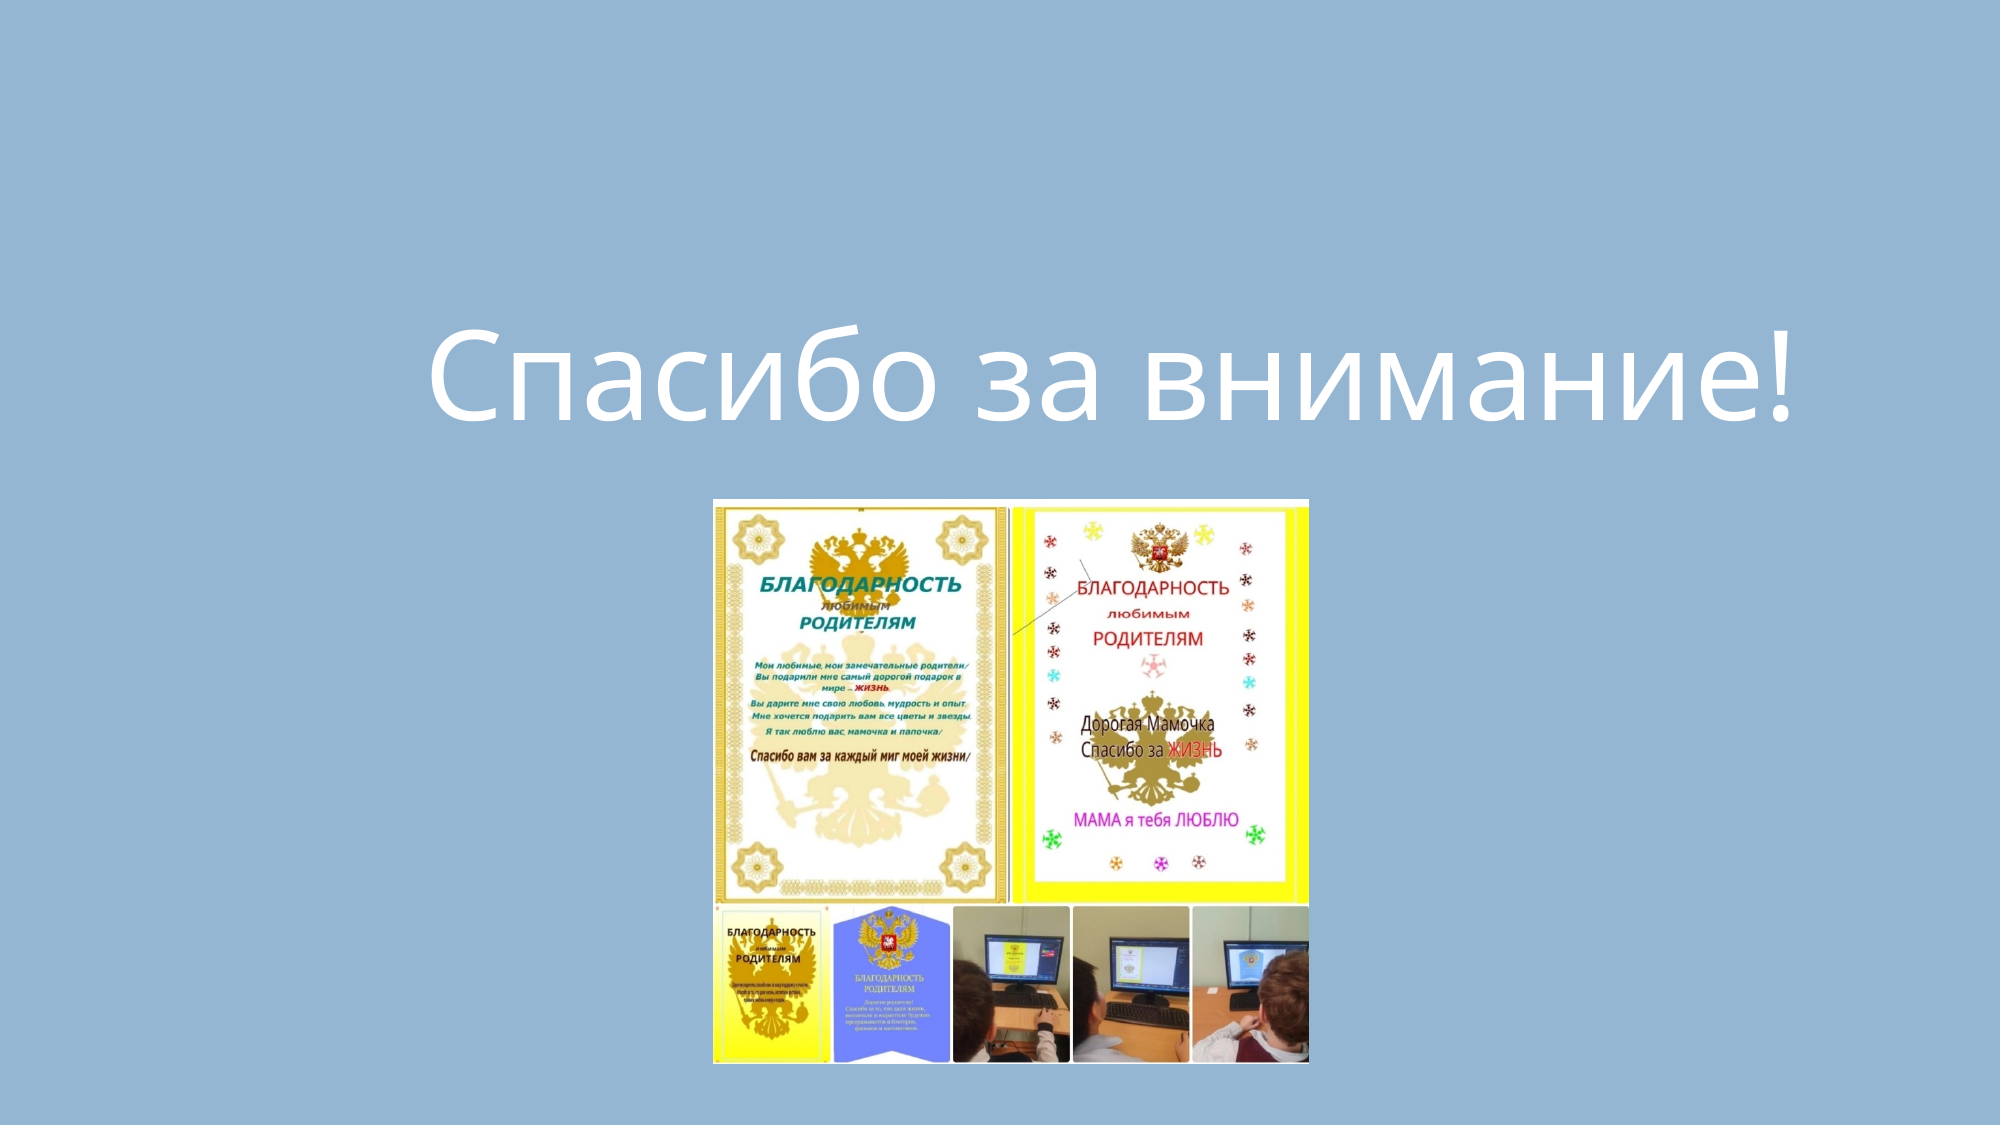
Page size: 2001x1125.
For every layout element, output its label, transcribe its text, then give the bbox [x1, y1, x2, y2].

subtitle Спасибо за внимание! [409, 311, 1924, 590]
picture [713, 499, 1310, 1064]
